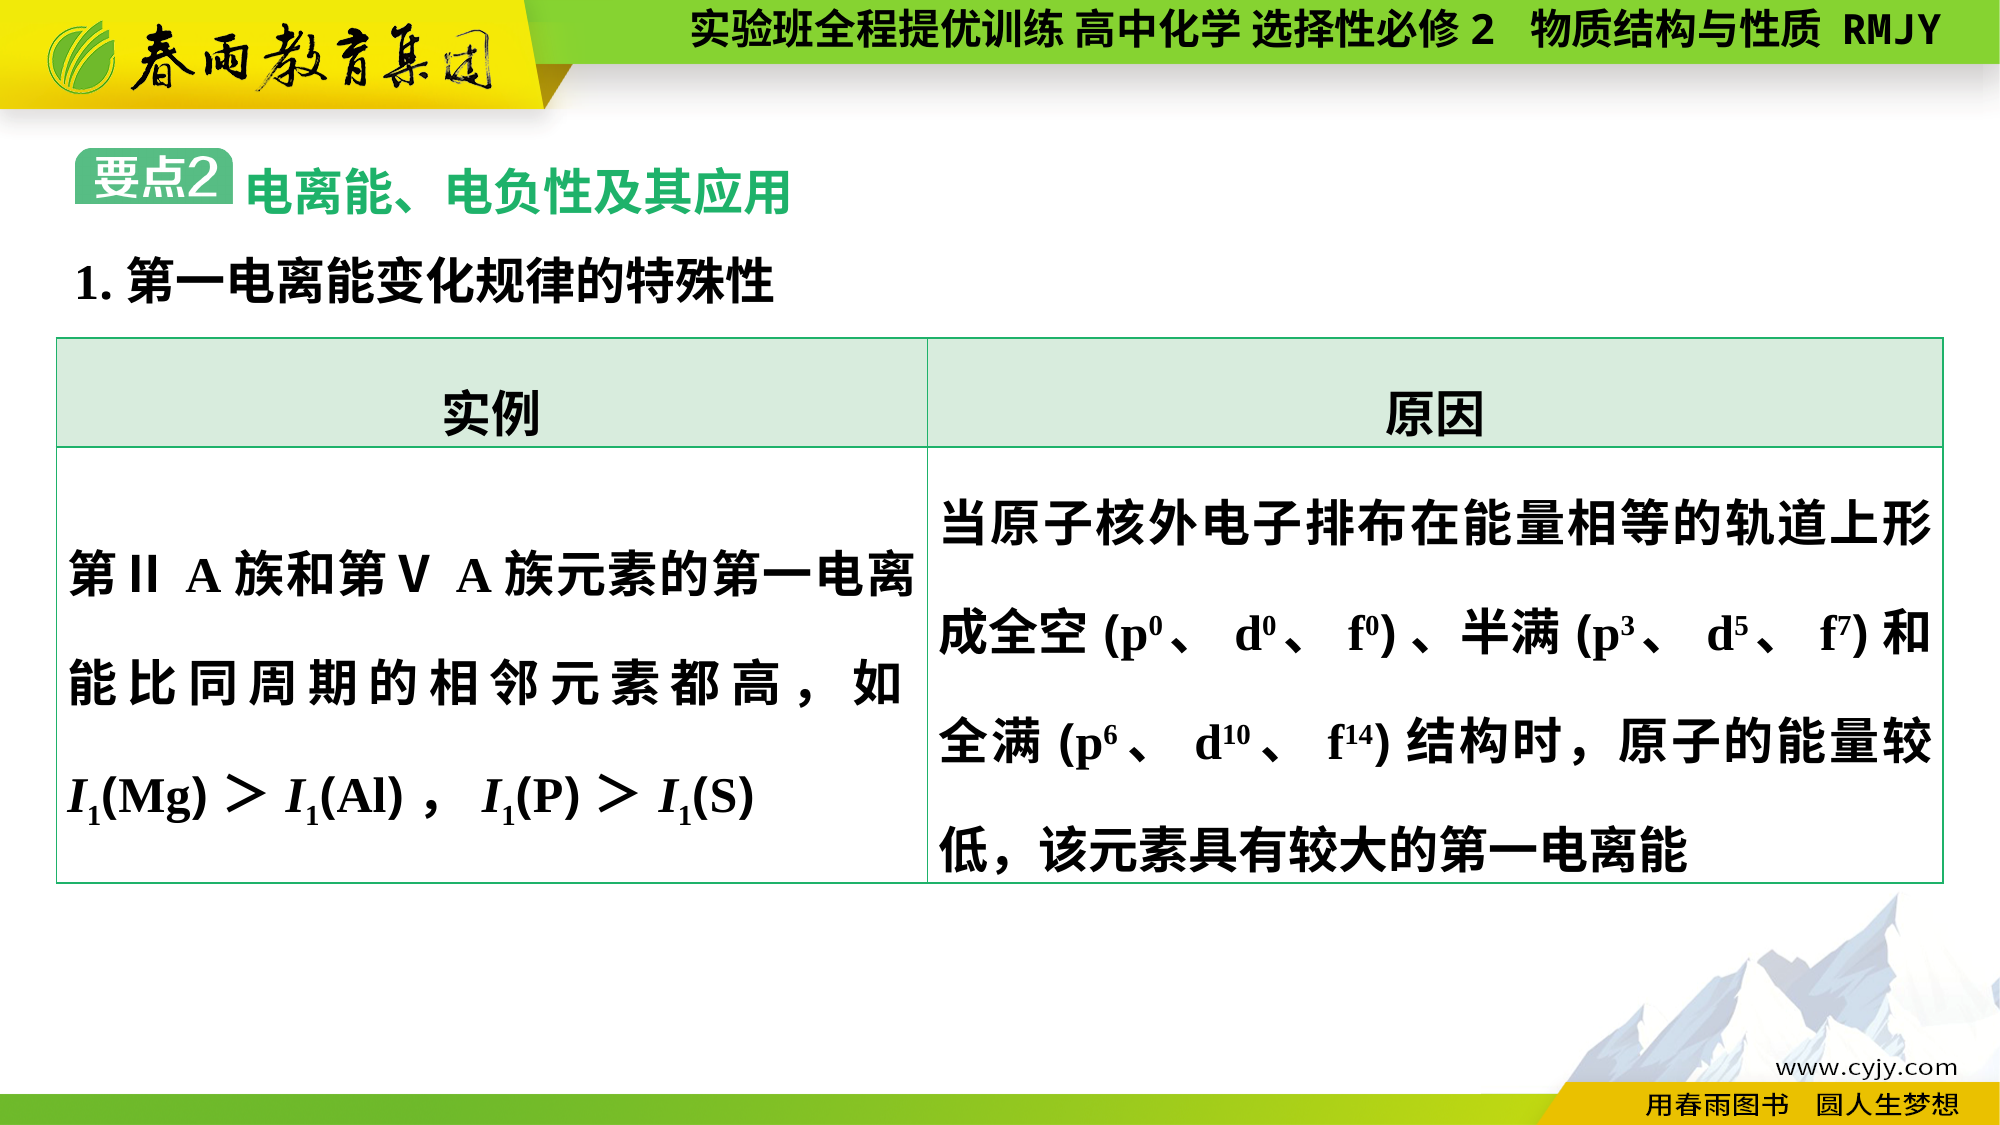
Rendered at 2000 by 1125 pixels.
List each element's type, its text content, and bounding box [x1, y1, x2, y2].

list 电离能、电负性及其应用 1.第一电离能变化规律的特殊性 [59, 122, 1944, 320]
table_cell 第ⅡA族和第ⅤA族元素的第一电离能比同周期的相邻元素都高，如I1(Mg)＞I1(Al)，I1(P)＞I1(S) [57, 448, 927, 882]
picture [0, 0, 2000, 1125]
table_header 实例 [57, 339, 927, 446]
table_cell 当原子核外电子排布在能量相等的轨道上形成全空(p0、d0、f0)、半满(p3、d5、f7)和全满(p6、d10、f14)结构时，原子的能量较低，该元素具有较大的第一电离能 [928, 448, 1942, 882]
table_header 原因 [928, 339, 1942, 446]
